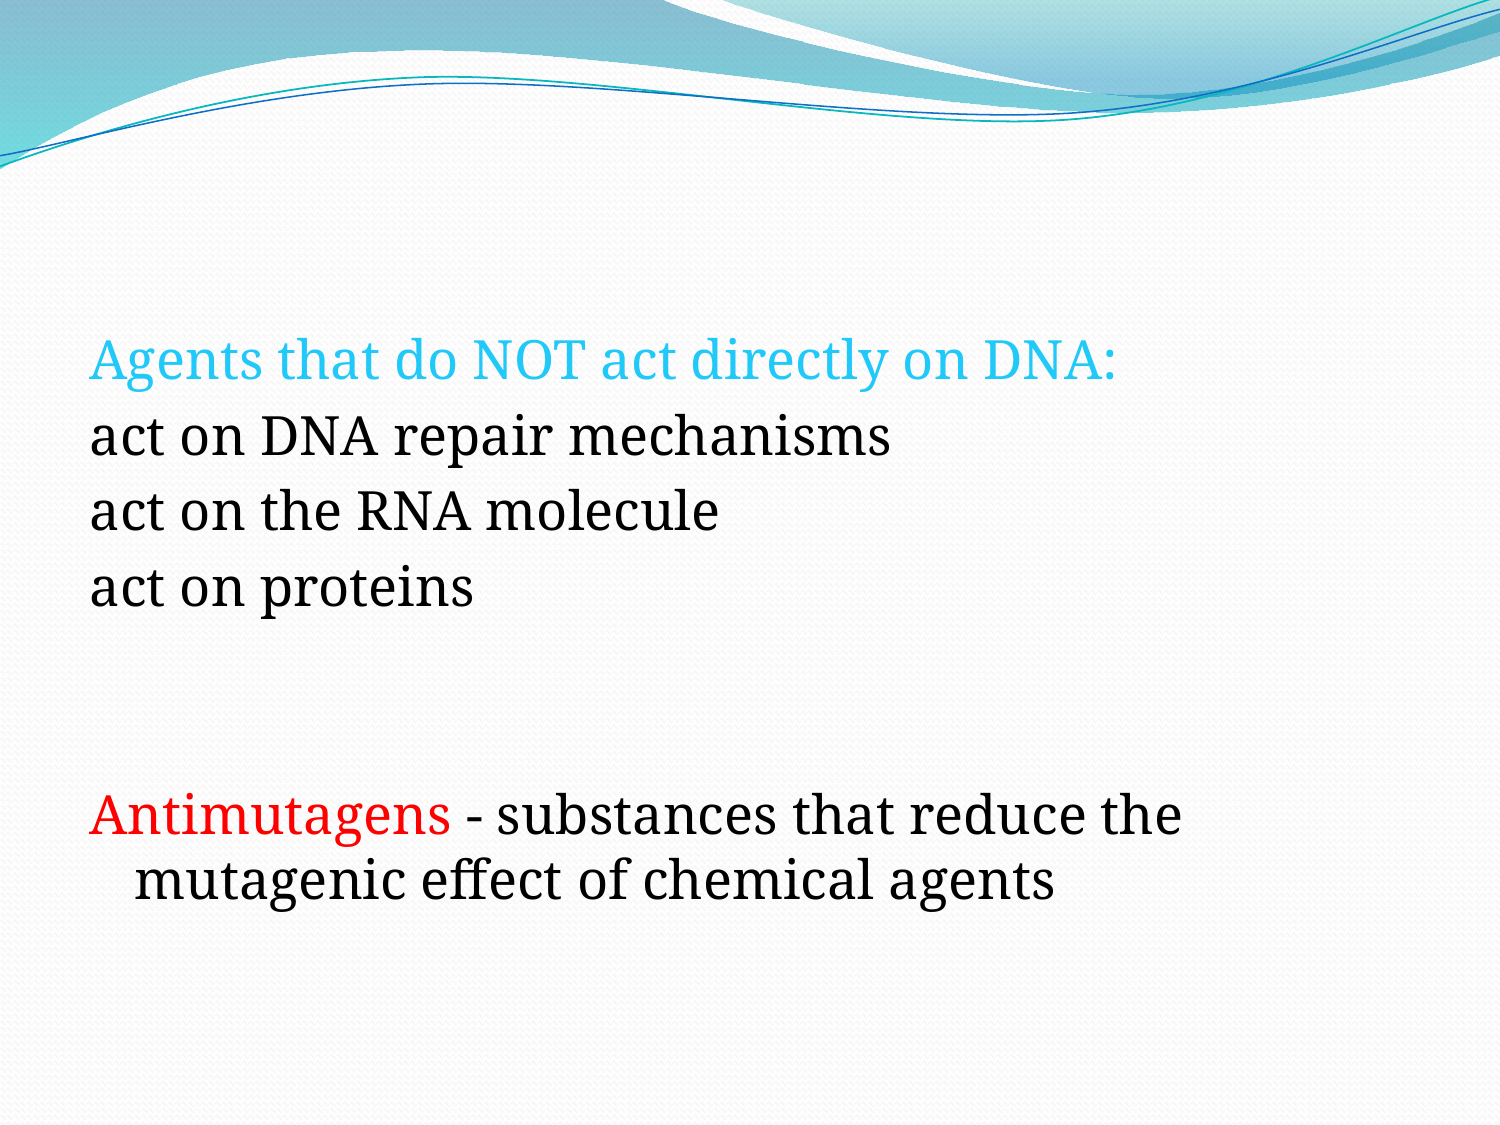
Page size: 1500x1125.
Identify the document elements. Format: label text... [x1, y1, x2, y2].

list Agents that do NOT act directly on DNA: act on DNA repair mechanisms act on the RNA molecule act on proteins Antimutagens - substances that reduce the mutagenic effect of chemical agents [75, 317, 1425, 1038]
